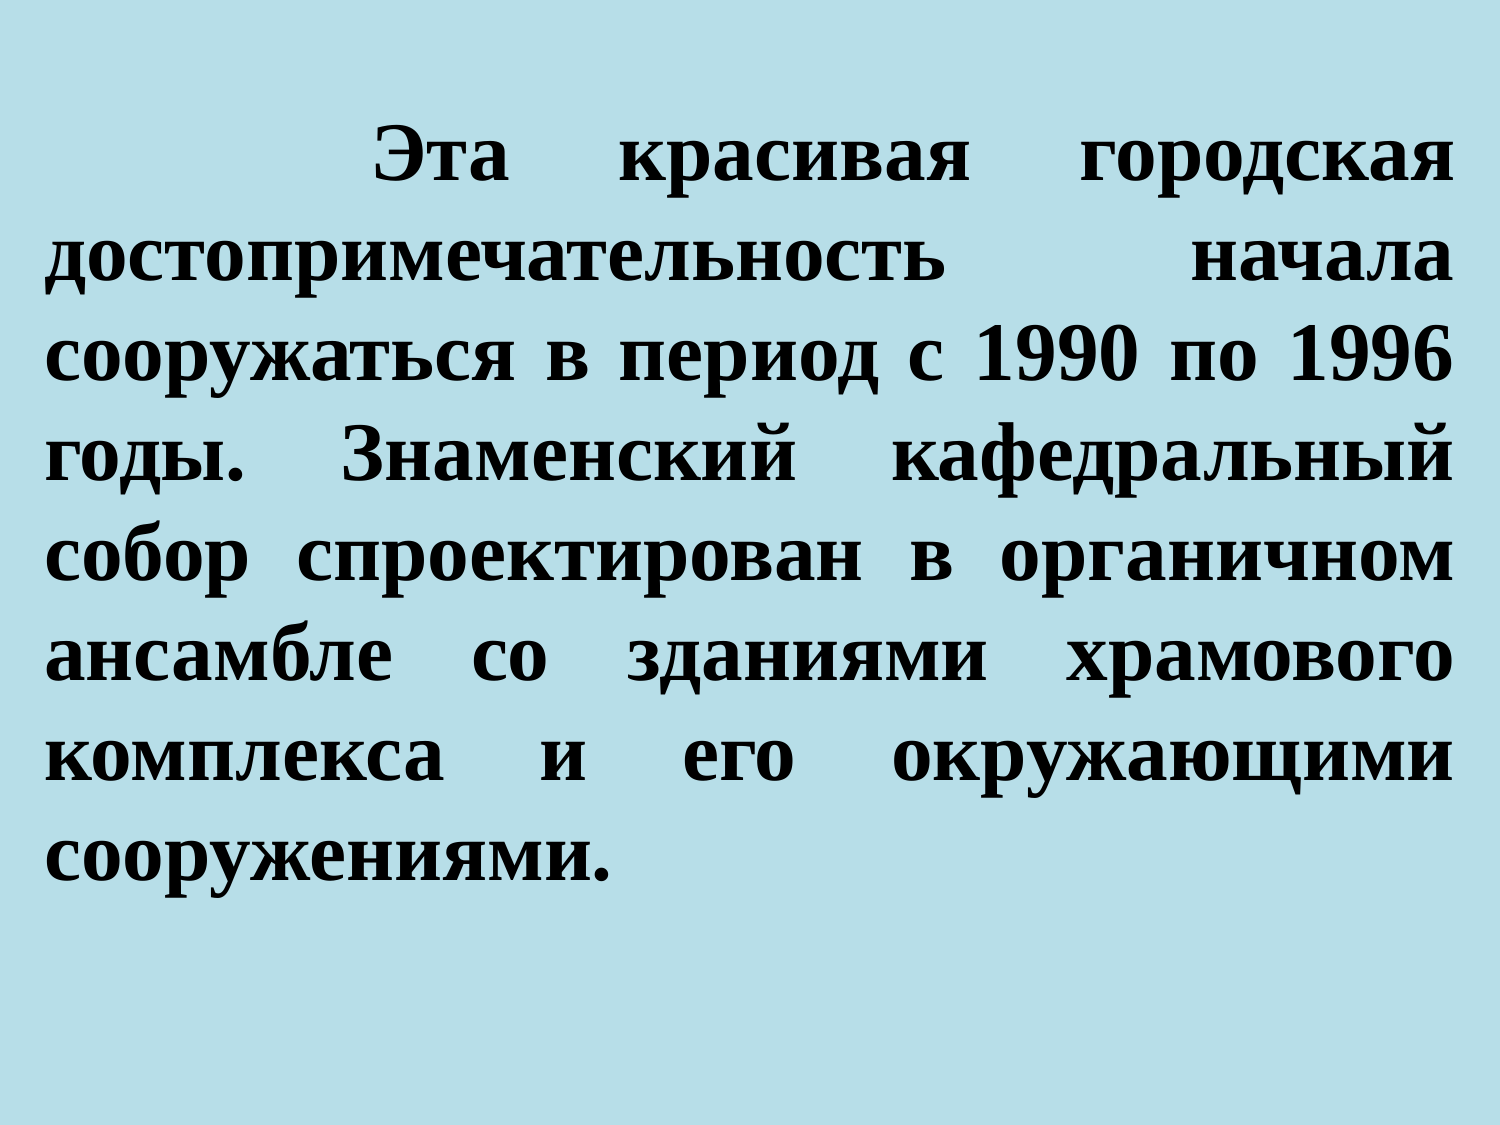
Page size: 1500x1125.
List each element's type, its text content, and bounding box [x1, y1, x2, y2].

text_box Эта красивая городская достопримечательность начала сооружаться в период с 1990 по 1996 годы. Знаменский кафедральный собор спроектирован в органичном ансамбле со зданиями храмового комплекса и его окружающими сооружениями. [29, 89, 1471, 905]
